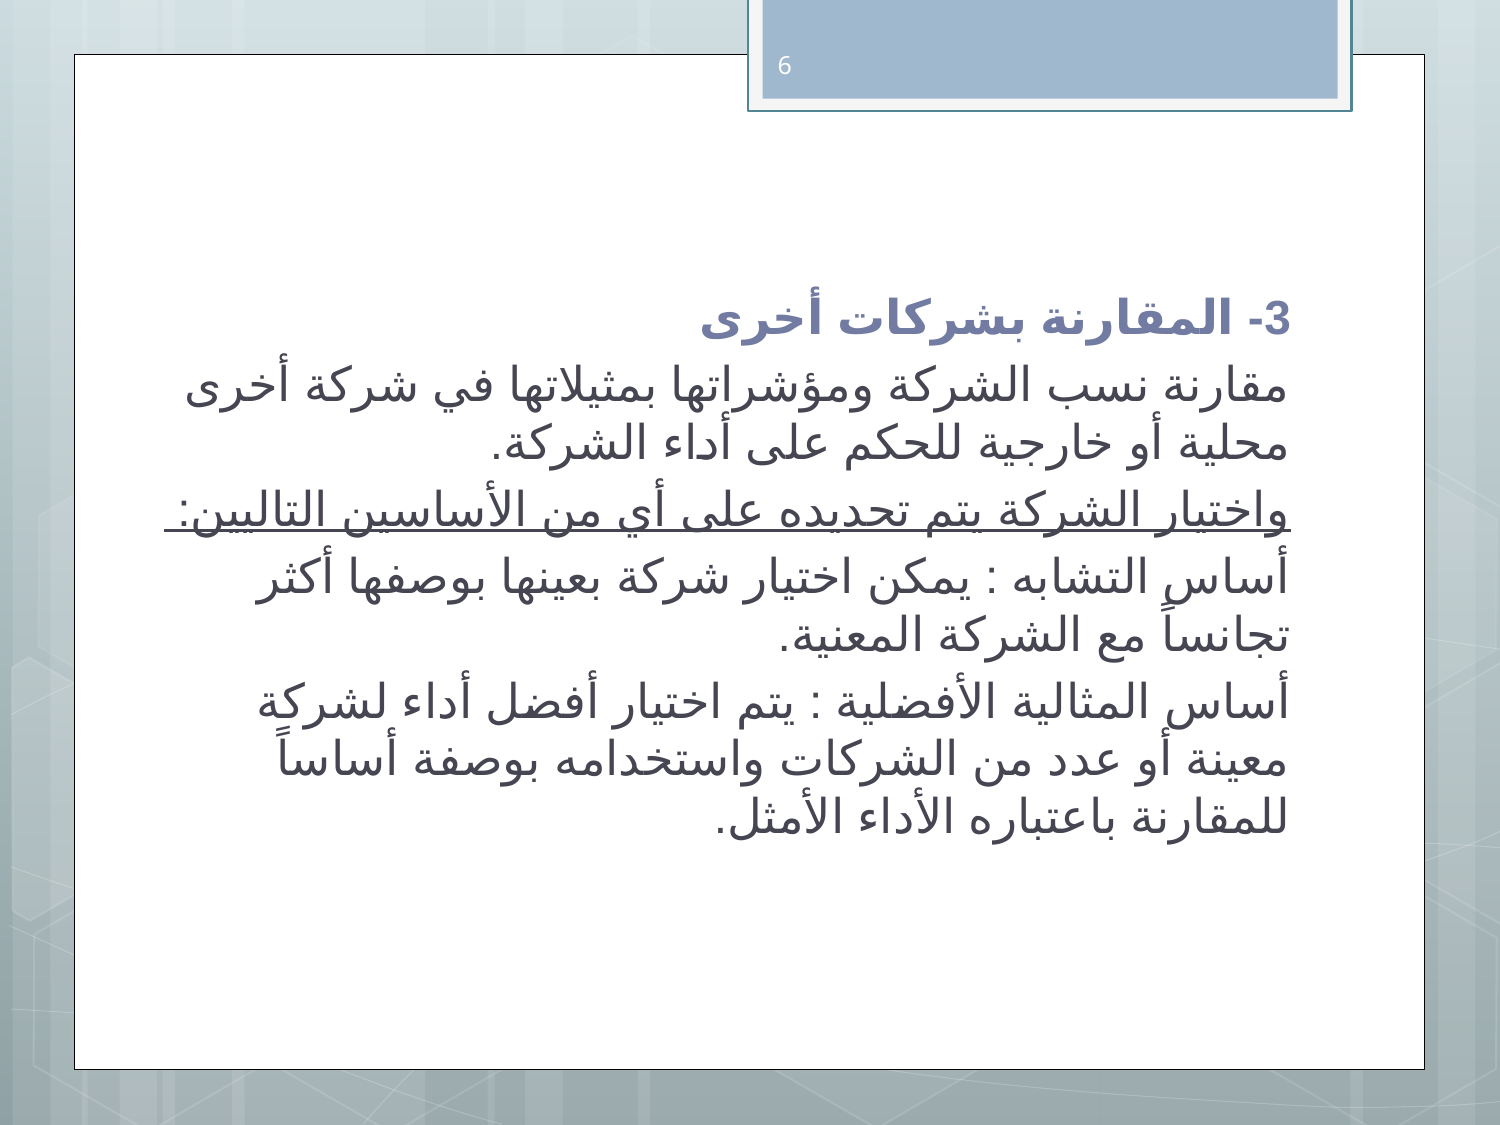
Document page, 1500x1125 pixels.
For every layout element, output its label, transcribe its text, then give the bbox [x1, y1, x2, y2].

list 3- المقارنة بشركات أخرى مقارنة نسب الشركة ومؤشراتها بمثيلاتها في شركة أخرى محلية أو خارجية للحكم على أداء الشركة. واختيار الشركة يتم تحديده على أي من الأساسين التاليين: أساس التشابه : يمكن اختيار شركة بعينها بوصفها أكثر تجانساً مع الشركة المعنية. أساس المثالية الأفضلية : يتم اختيار أفضل أداء لشركة معينة أو عدد من الشركات واستخدامه بوصفة أساساً للمقارنة باعتباره الأداء الأمثل. [147, 278, 1317, 894]
slide_number 6 [762, 36, 982, 97]
